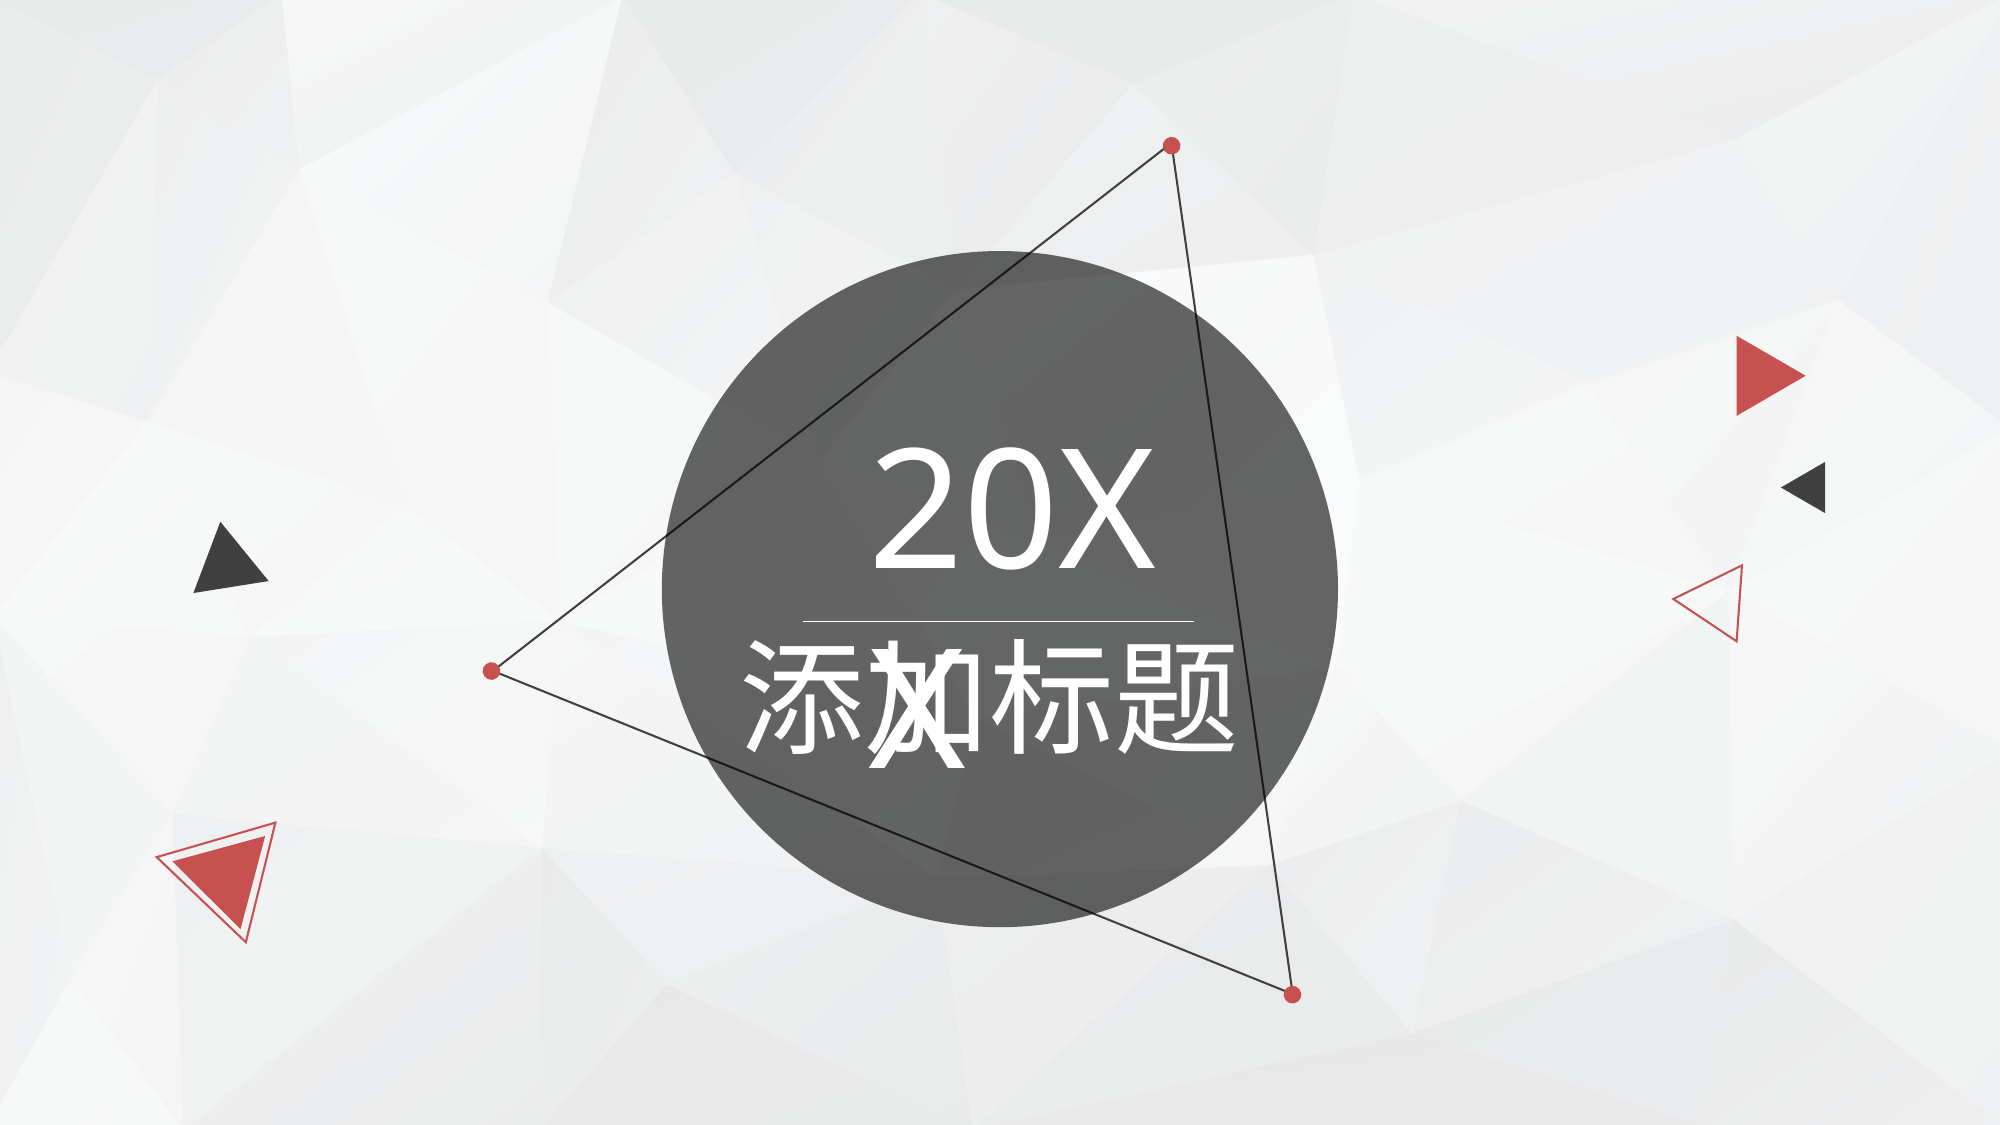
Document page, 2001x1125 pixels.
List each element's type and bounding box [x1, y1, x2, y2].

text_box [1778, 460, 1827, 515]
text_box [590, 109, 1472, 869]
text_box [1671, 563, 1744, 644]
text_box [169, 823, 293, 945]
text_box [191, 519, 271, 595]
picture [0, 0, 2000, 1125]
text_box [661, 251, 1338, 928]
text_box [1736, 335, 1806, 416]
